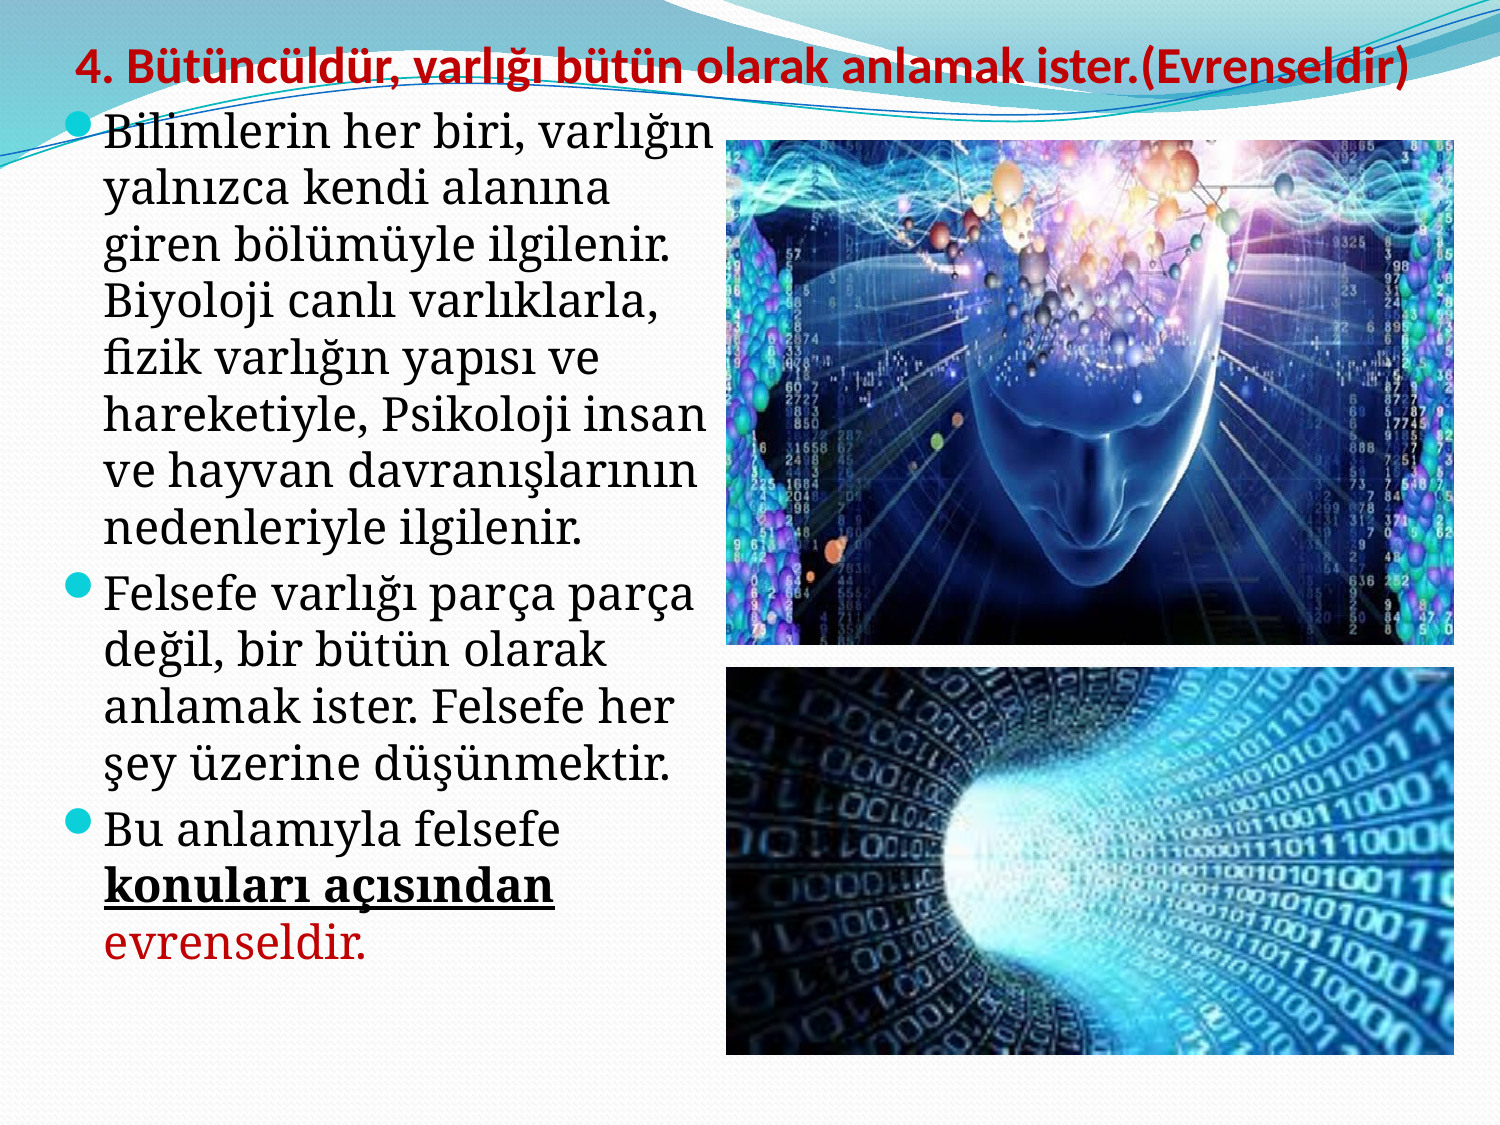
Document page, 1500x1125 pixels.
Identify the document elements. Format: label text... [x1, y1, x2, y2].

title 4. Bütüncüldür, varlığı bütün olarak anlamak ister.(Evrenseldir) [75, 23, 1425, 94]
list Bilimlerin her biri, varlığın yalnızca kendi alanına giren bölümüyle ilgilenir. Biyoloji canlı varlıklarla, fizik varlığın yapısı ve hareketiyle, Psikoloji insan ve hayvan davranışlarının nedenleriyle ilgilenir. Felsefe varlığı parça parça değil, bir bütün olarak anlamak ister. Felsefe her şey üzerine düşünmektir. Bu anlamıyla felsefe konuları açısından evrenseldir. [46, 93, 738, 1043]
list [726, 140, 1454, 645]
picture [726, 667, 1454, 1055]
